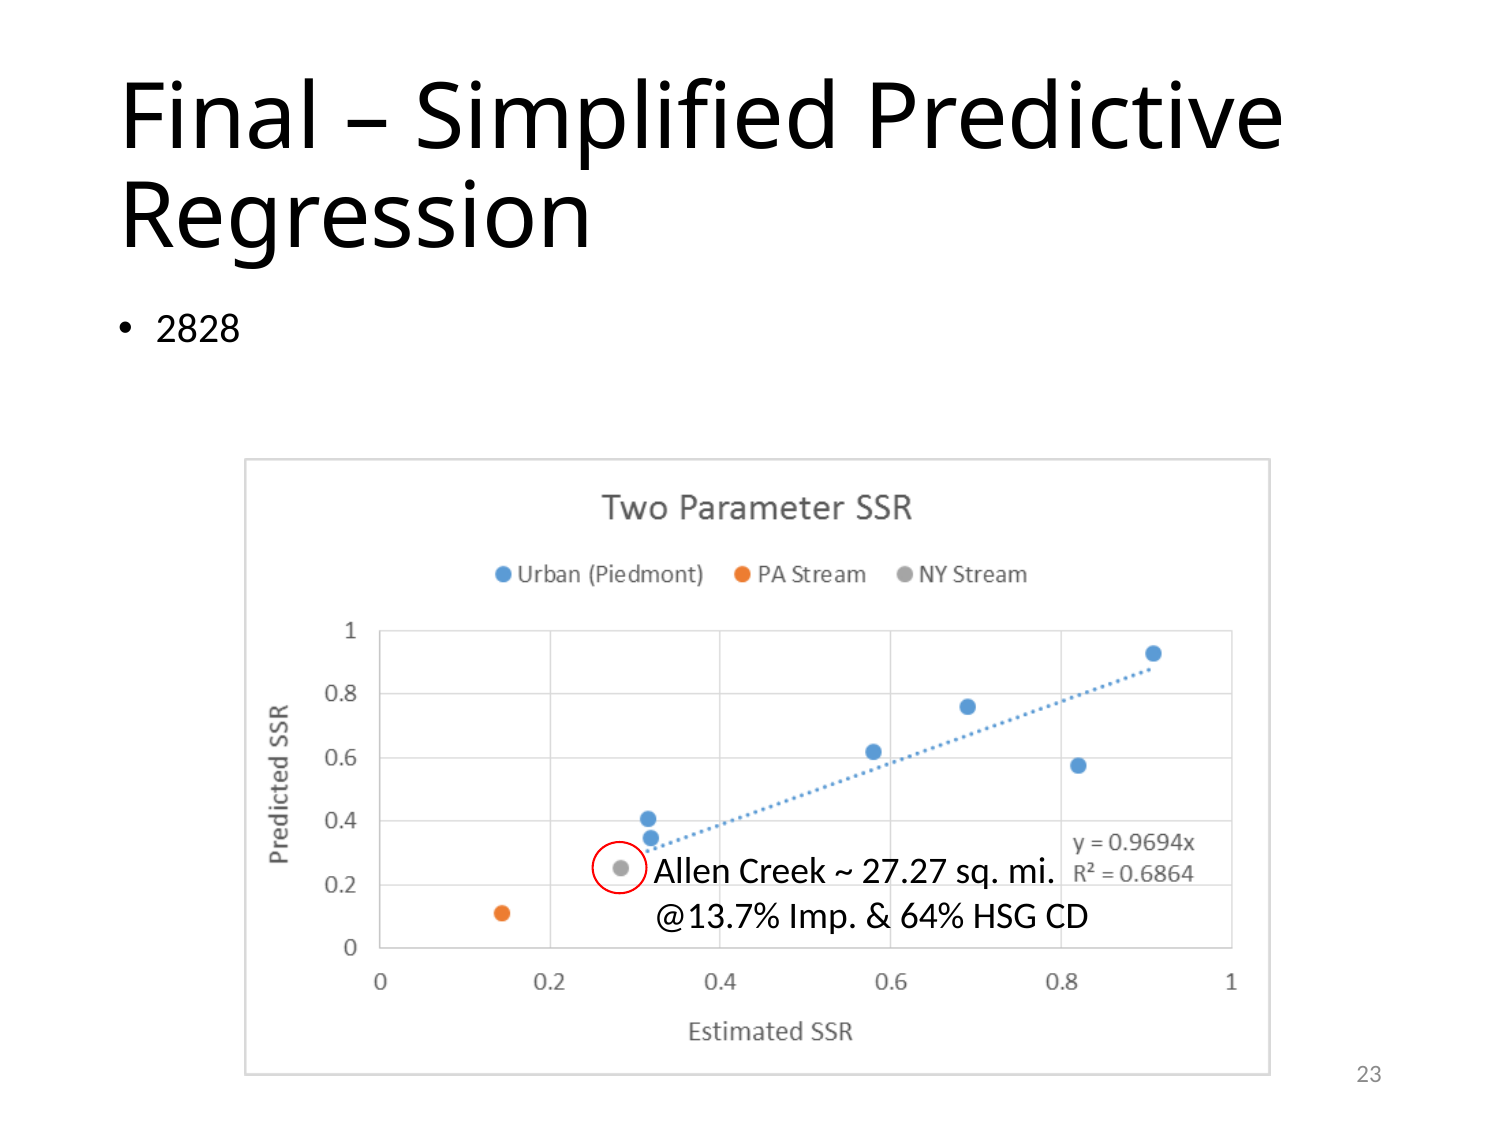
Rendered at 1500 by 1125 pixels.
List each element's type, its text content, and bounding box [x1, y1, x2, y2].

slide_number 23 [1059, 1042, 1397, 1103]
picture [244, 458, 1271, 1076]
title Final – Simplified Predictive Regression [103, 59, 1397, 278]
